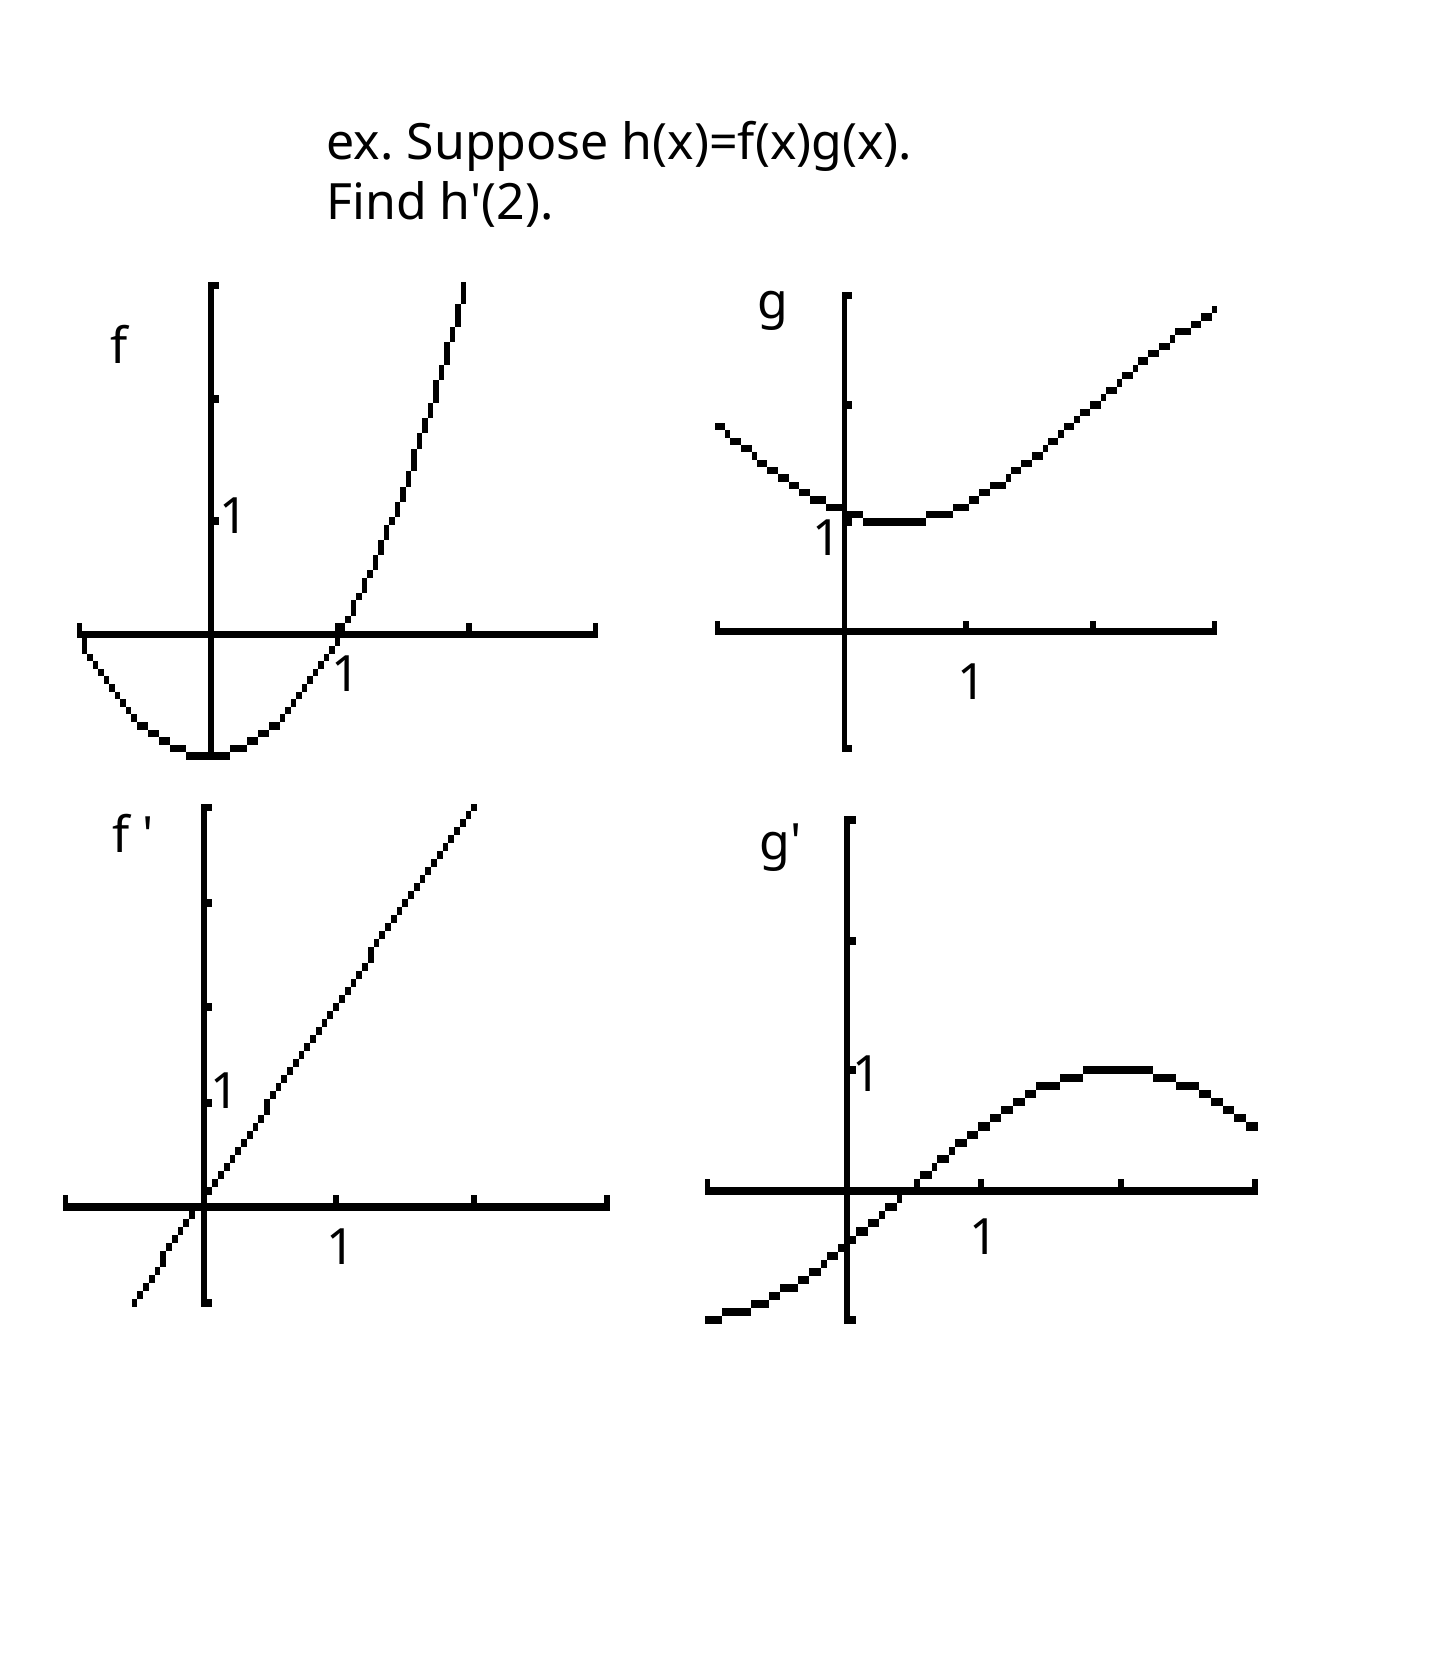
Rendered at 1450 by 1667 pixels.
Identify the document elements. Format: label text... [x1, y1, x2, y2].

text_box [715, 260, 1224, 760]
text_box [704, 801, 1265, 1334]
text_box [77, 282, 604, 768]
text_box ex. Suppose h(x)=f(x)g(x). Find h'(2). [311, 102, 1012, 238]
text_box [63, 794, 617, 1316]
